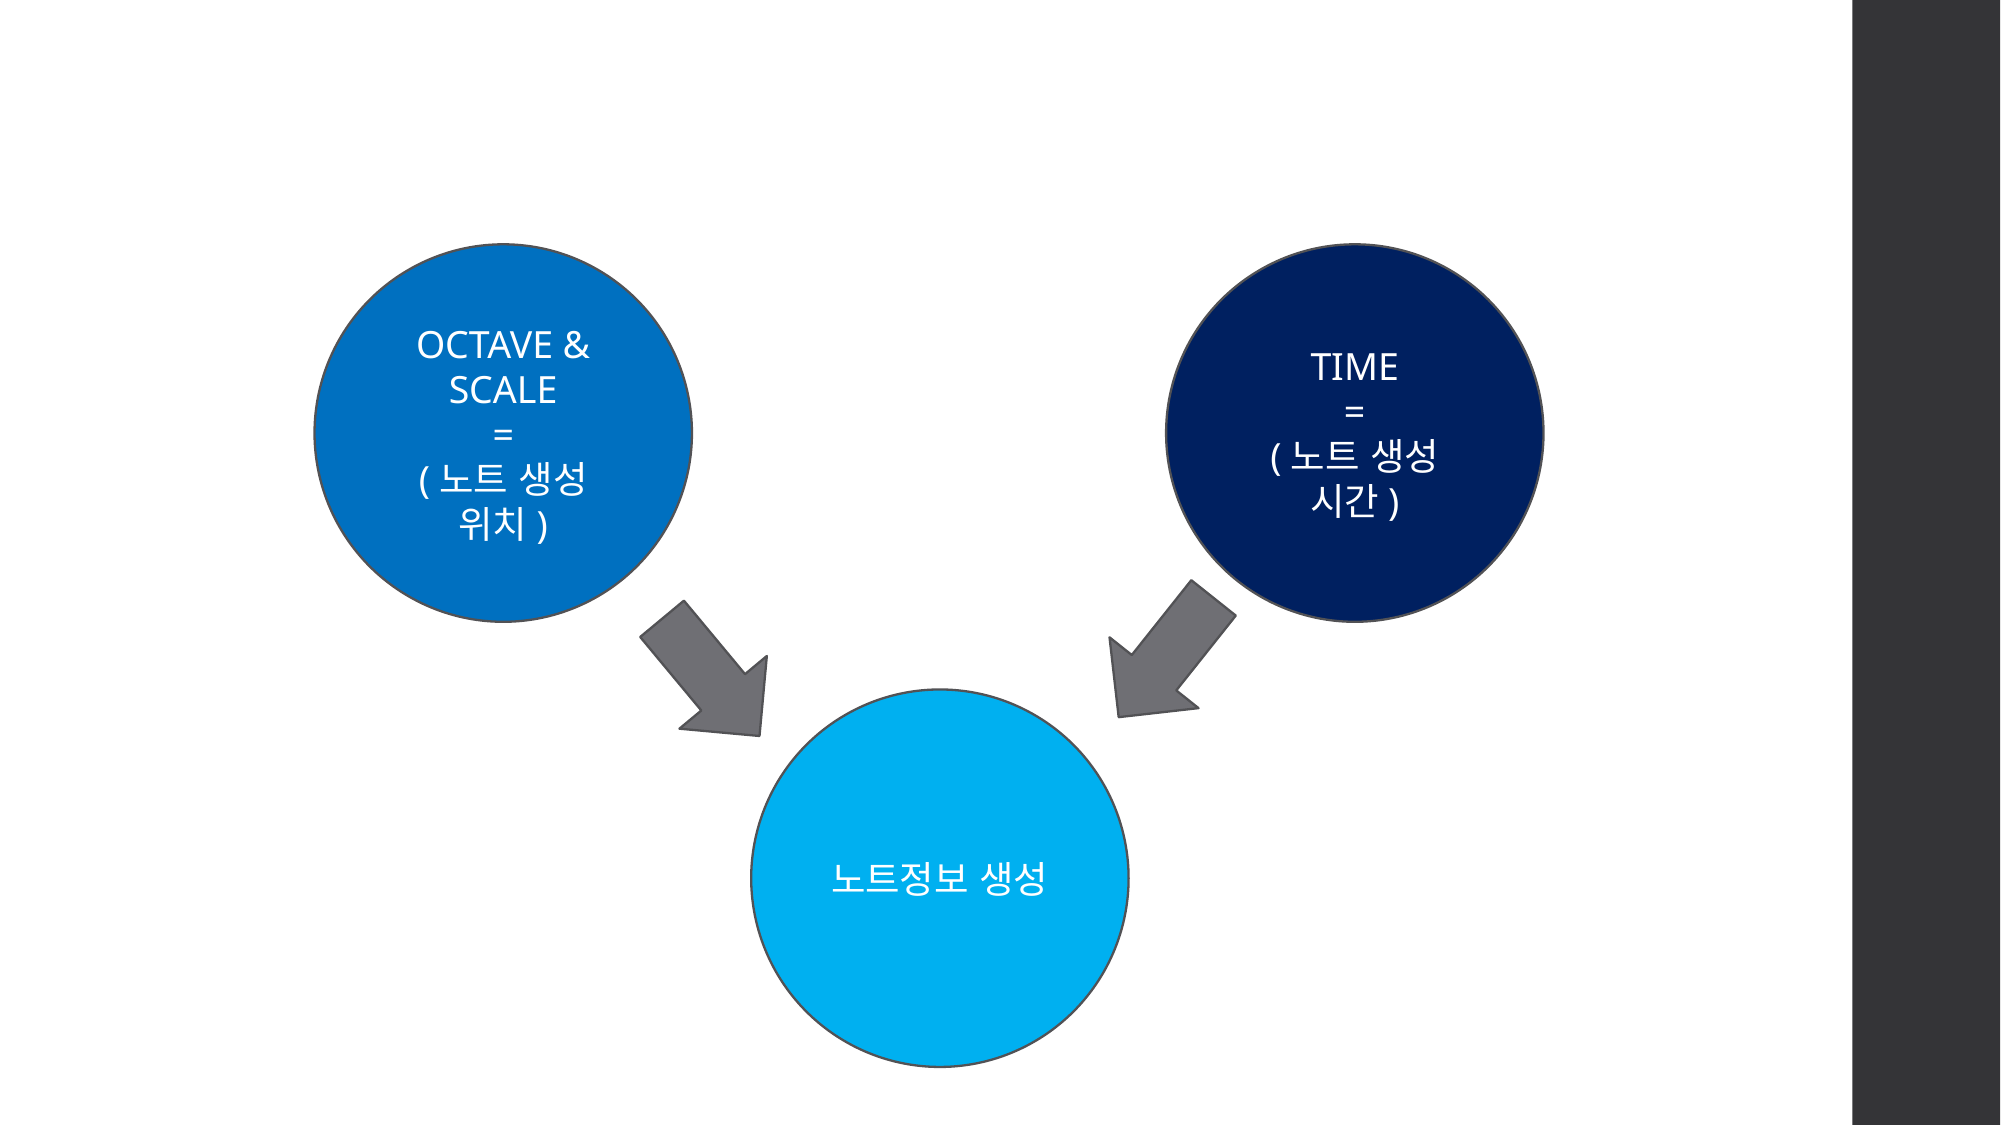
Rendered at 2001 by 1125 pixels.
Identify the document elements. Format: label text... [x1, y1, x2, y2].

text_box 노트정보 생성 [750, 688, 1130, 1069]
text_box OCTAVE & SCALE = (노트 생성 위치) [313, 243, 694, 623]
text_box [1108, 579, 1237, 719]
text_box [639, 599, 768, 738]
text_box TIME = (노트 생성 시간) [1164, 243, 1545, 623]
